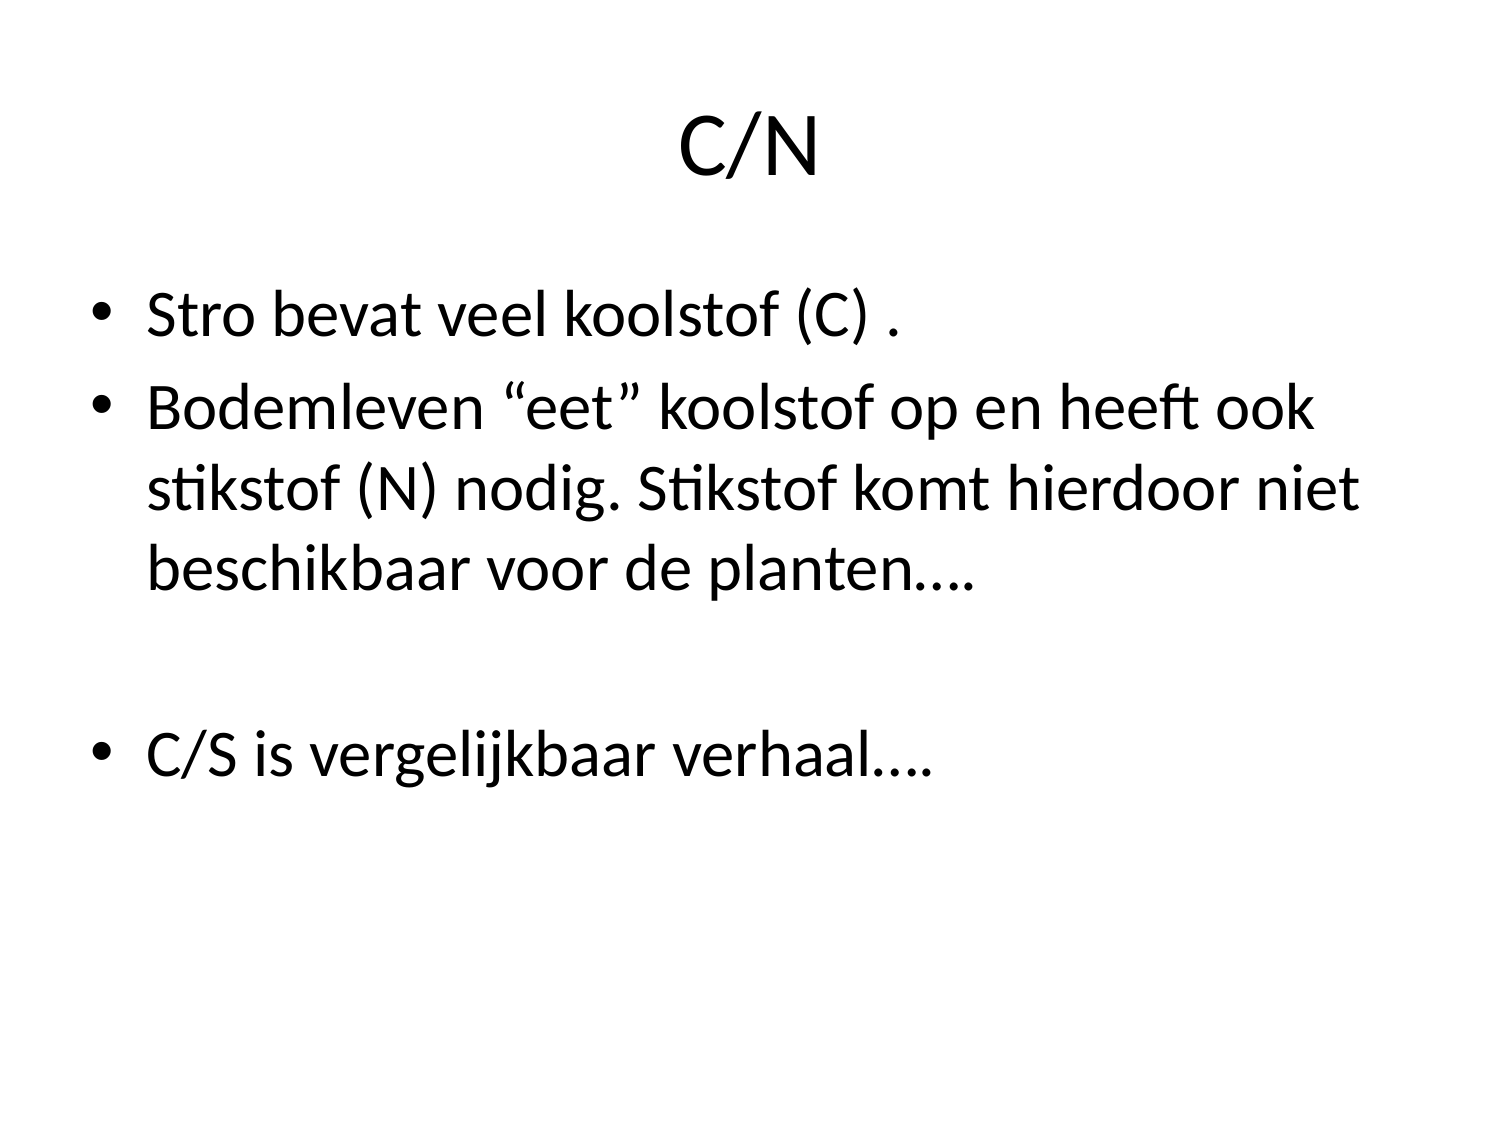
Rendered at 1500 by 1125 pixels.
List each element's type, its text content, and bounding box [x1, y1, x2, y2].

title C/N [75, 45, 1425, 233]
list Stro bevat veel koolstof (C) . Bodemleven “eet” koolstof op en heeft ook stikstof (N) nodig. Stikstof komt hierdoor niet beschikbaar voor de planten…. C/S is vergelijkbaar verhaal…. [75, 262, 1425, 1005]
